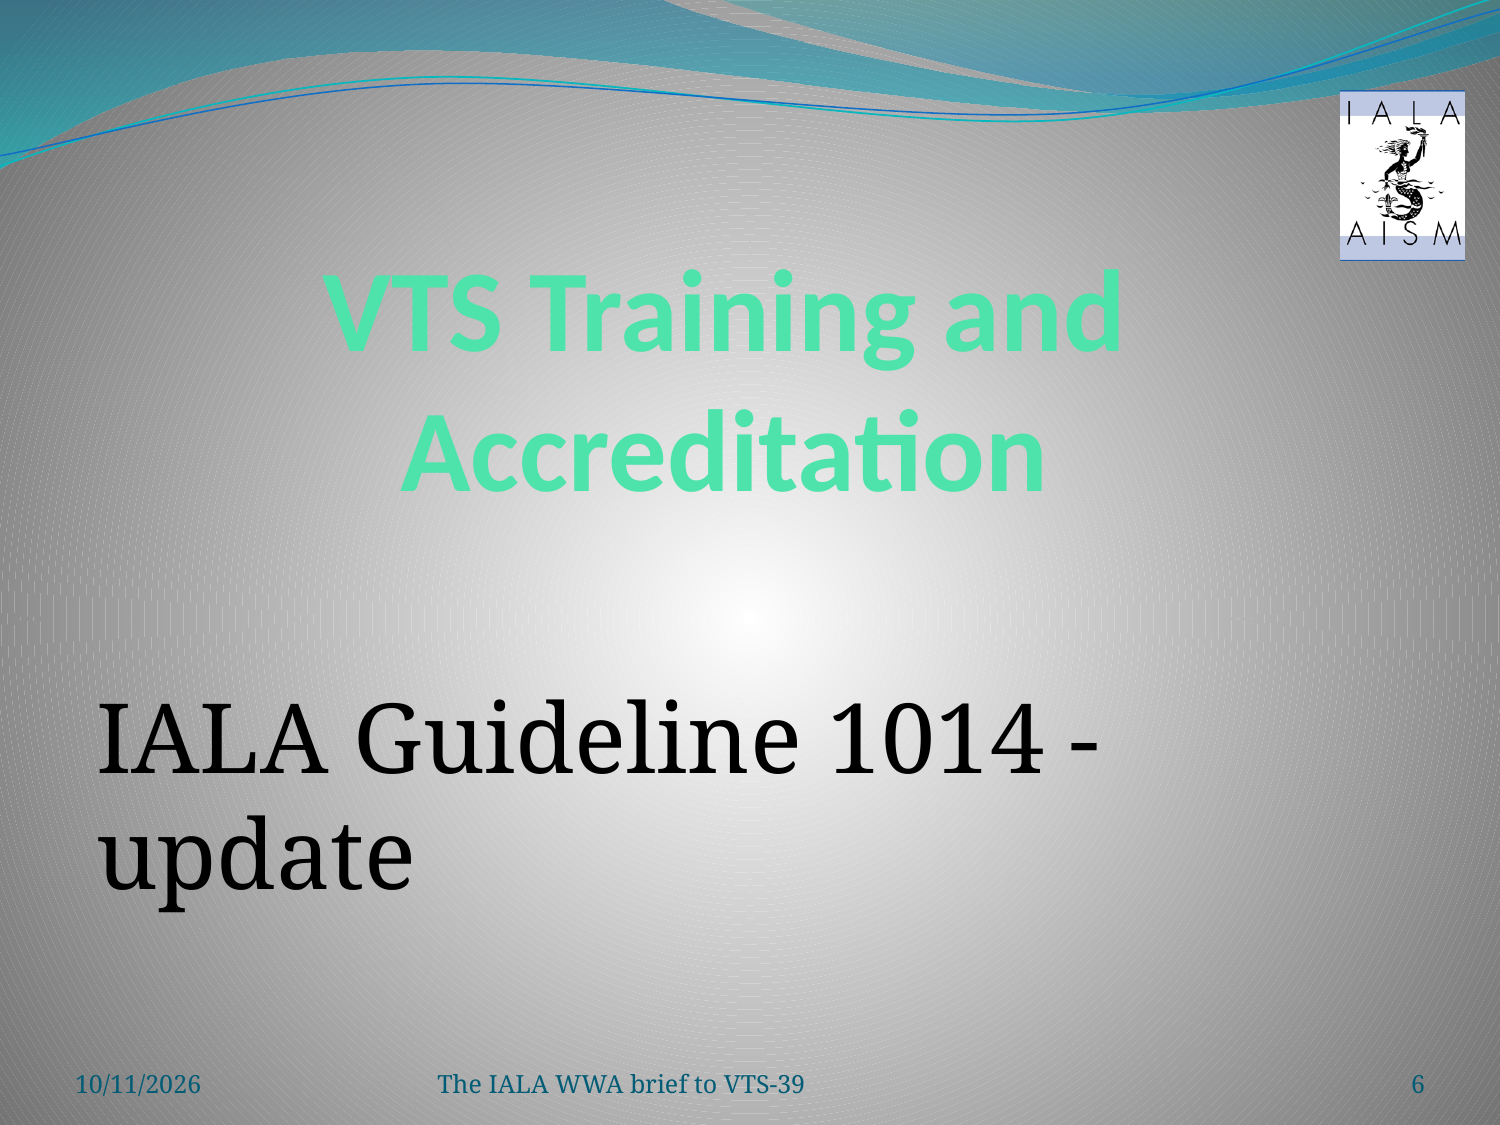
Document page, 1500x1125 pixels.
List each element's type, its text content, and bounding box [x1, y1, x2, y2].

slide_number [75, 1042, 425, 1103]
title VTS Training and Accreditation [86, 216, 1362, 516]
list IALA Guideline 1014 - update [88, 668, 1364, 917]
footer The IALA WWA brief to VTS-39 [437, 1042, 988, 1103]
picture [1340, 90, 1465, 261]
slide_number 6 [1299, 1042, 1425, 1103]
